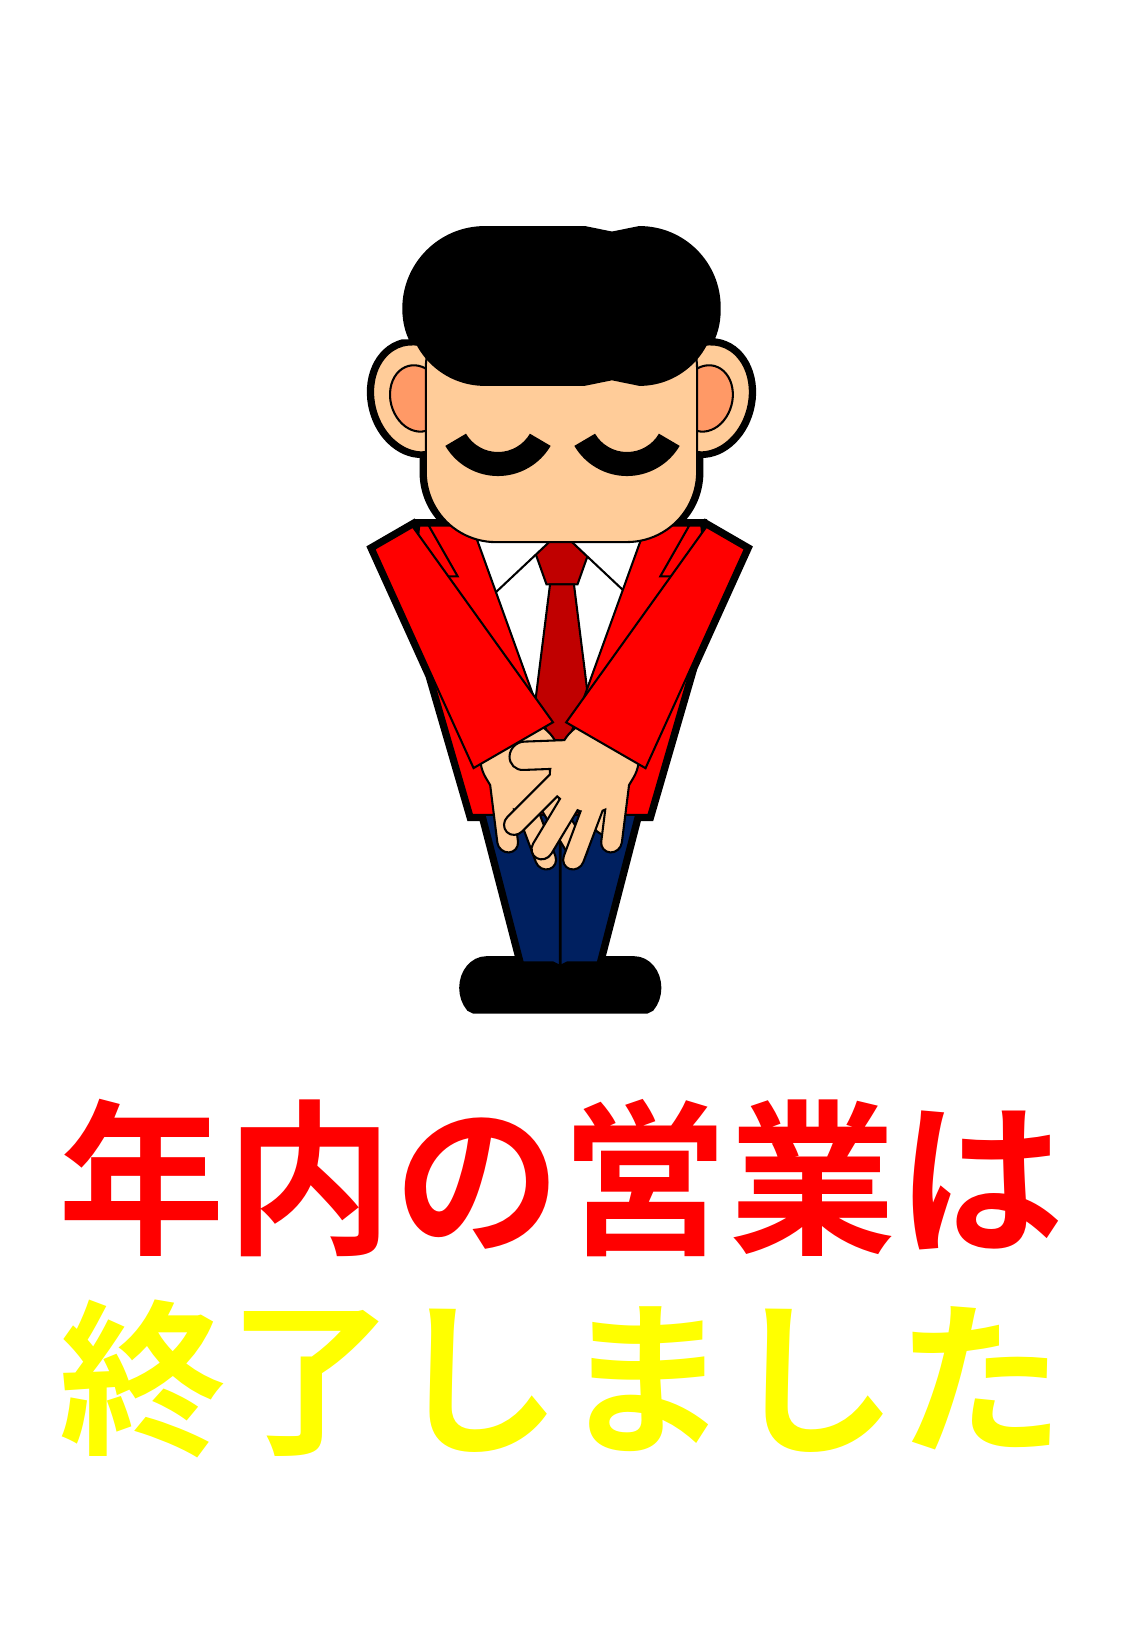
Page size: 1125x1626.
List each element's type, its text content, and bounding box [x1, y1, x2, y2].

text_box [372, 232, 751, 1008]
text_box 年内の営業は 終了しました [0, 1067, 1125, 1483]
